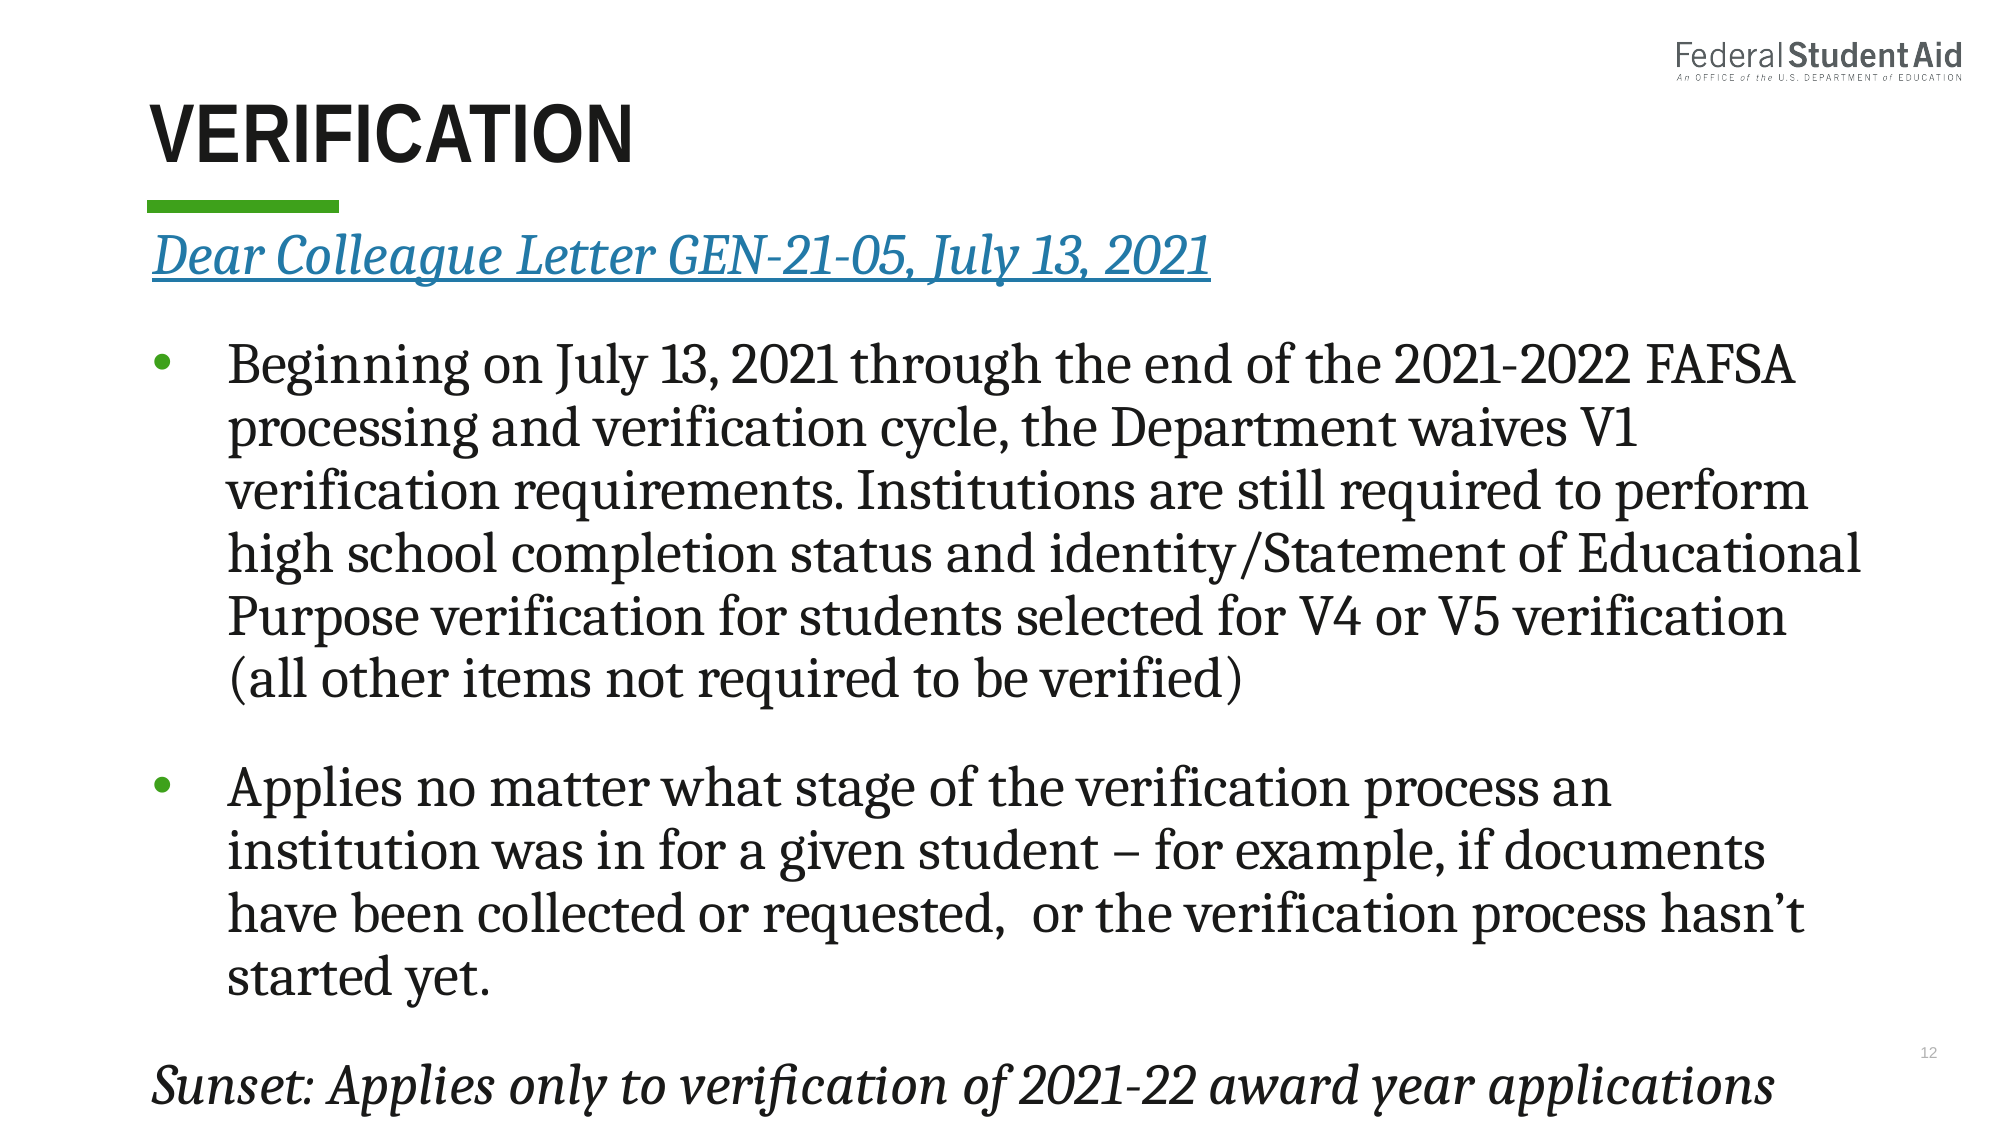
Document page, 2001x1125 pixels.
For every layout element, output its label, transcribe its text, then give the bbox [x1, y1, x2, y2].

picture [1651, 16, 1986, 106]
list Dear Colleague Letter GEN-21-05, July 13, 2021 Beginning on July 13, 2021 through the end of the 2021-2022 FAFSA processing and verification cycle, the Department waives V1 verification requirements. Institutions are still required to perform high school completion status and identity/Statement of Educational Purpose verification for students selected for V4 or V5 verification (all other items not required to be verified) Applies no matter what stage of the verification process an institution was in for a given student – for example, if documents have been collected or requested, or the verification process hasn’t started yet. Sunset: Applies only to verification of 2021-22 award year applications [137, 216, 1886, 1005]
title Verification [149, 57, 1606, 189]
slide_number 12 [1920, 1042, 1986, 1094]
